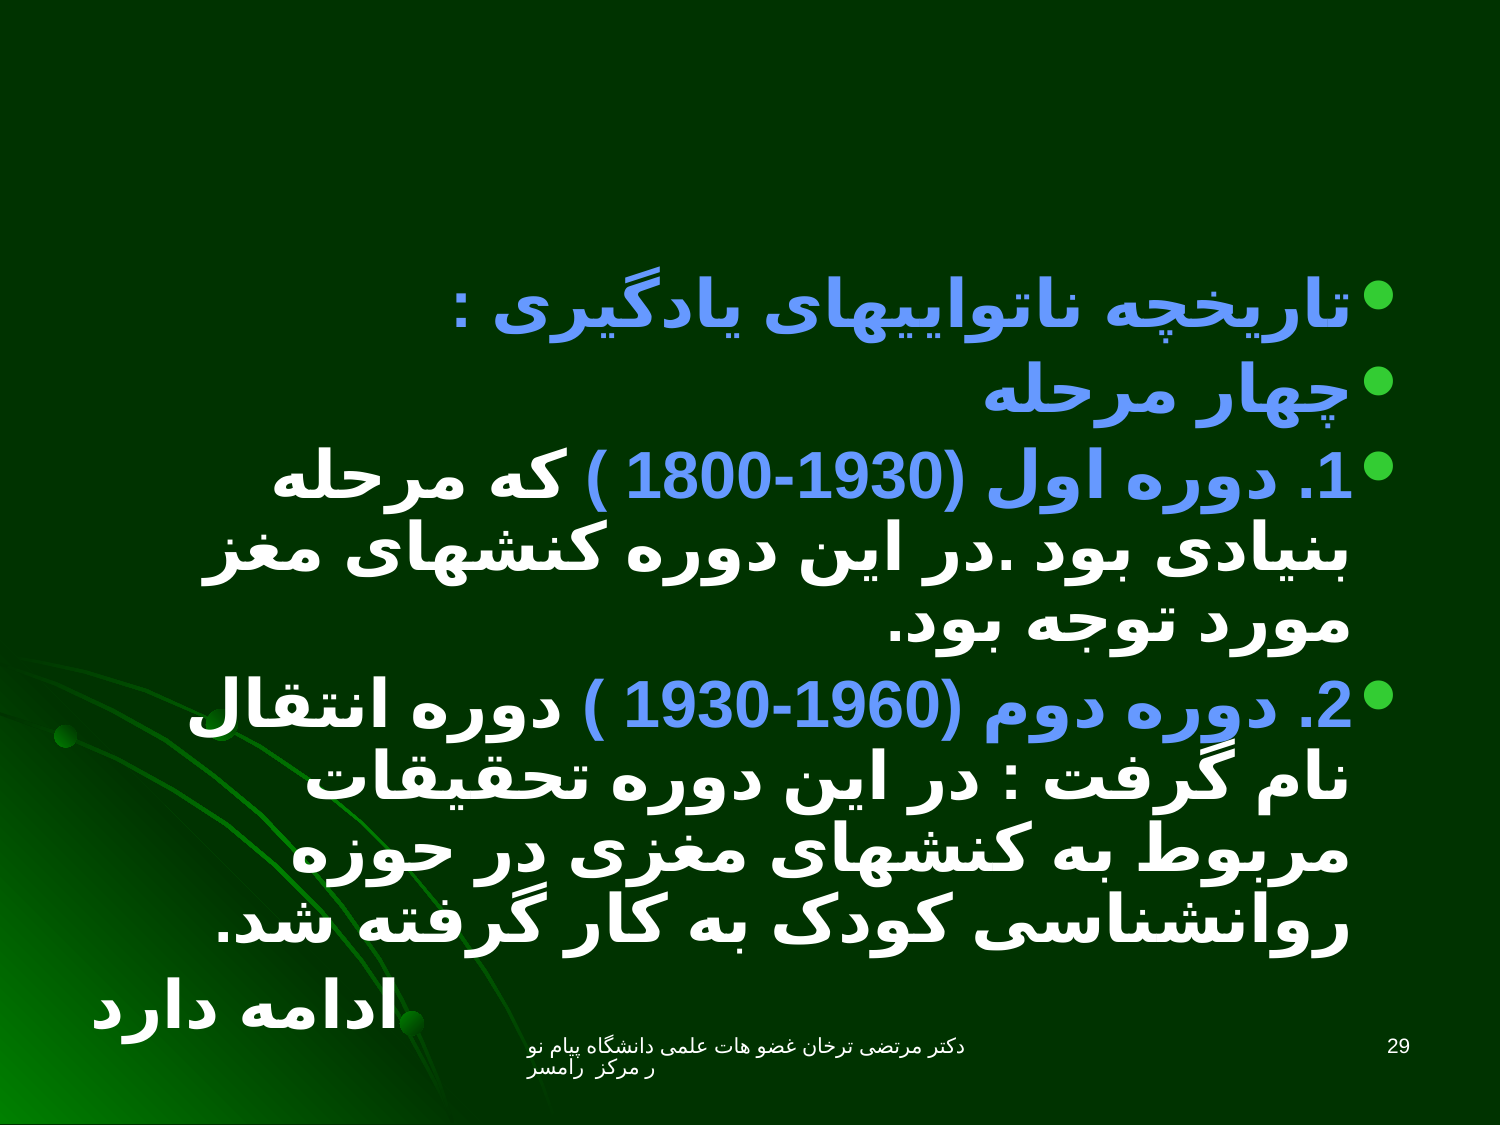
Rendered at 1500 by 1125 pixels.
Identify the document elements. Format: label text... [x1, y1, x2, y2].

slide_number 29 [1074, 1024, 1426, 1101]
footer دکتر مرتضی ترخان غضو هات علمی دانشگاه پیام نور مرکز رامسر [512, 1024, 988, 1101]
list تاریخچه ناتواییهای یادگیری : چهار مرحله 1. دوره اول (1930-1800 ) که مرحله بنیادی بود .در این دوره کنشهای مغز مورد توجه بود. 2. دوره دوم (1960-1930 ) دوره انتقال نام گرفت : در این دوره تحقیقات مربوط به کنشهای مغزی در حوزه روانشناسی کودک به کار گرفته شد. ادامه دارد [74, 262, 1426, 1006]
